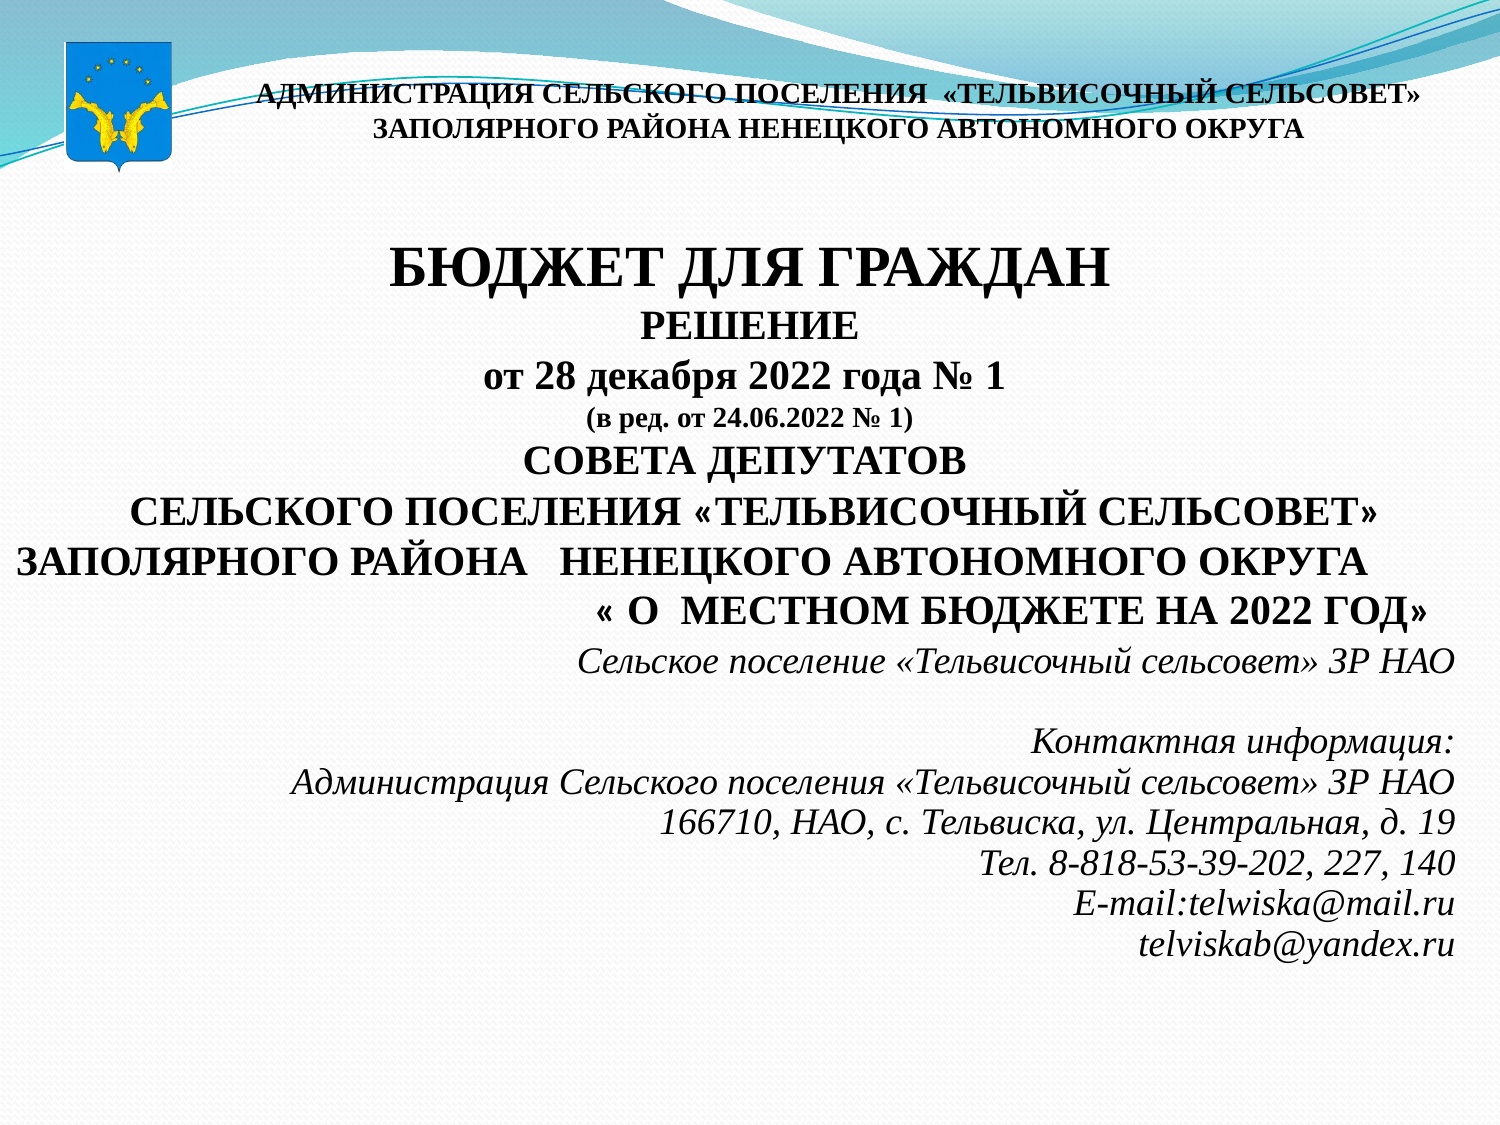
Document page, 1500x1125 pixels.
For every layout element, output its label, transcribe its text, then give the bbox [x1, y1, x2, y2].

picture [64, 42, 172, 173]
text_box АДМИНИСТРАЦИЯ СЕЛЬСКОГО ПОСЕЛЕНИЯ «ТЕЛЬВИСОЧНЫЙ СЕЛЬСОВЕТ» ЗАПОЛЯРНОГО РАЙОНА НЕНЕЦКОГО АВТОНОМНОГО ОКРУГА [206, 66, 1471, 152]
text_box Сельское поселение «Тельвисочный сельсовет» ЗР НАО Контактная информация: Администрация Сельского поселения «Тельвисочный сельсовет» ЗР НАО 166710, НАО, с. Тельвиска, ул. Центральная, д. 19 Тел. 8-818-53-39-202, 227, 140 E-mail:telwiska@mail.ru telviskab@yandex.ru [206, 633, 1471, 972]
text_box БЮДЖЕТ ДЛЯ ГРАЖДАН РЕШЕНИЕ от 28 декабря 2022 года № 1 (в ред. от 24.06.2022 № 1) СОВЕТА ДЕПУТАТОВ СЕЛЬСКОГО ПОСЕЛЕНИЯ «ТЕЛЬВИСОЧНЫЙ СЕЛЬСОВЕТ» ЗАПОЛЯРНОГО РАЙОНА НЕНЕЦКОГО АВТОНОМНОГО ОКРУГА « О МЕСТНОМ БЮДЖЕТЕ НА 2022 ГОД» [0, 220, 1500, 691]
